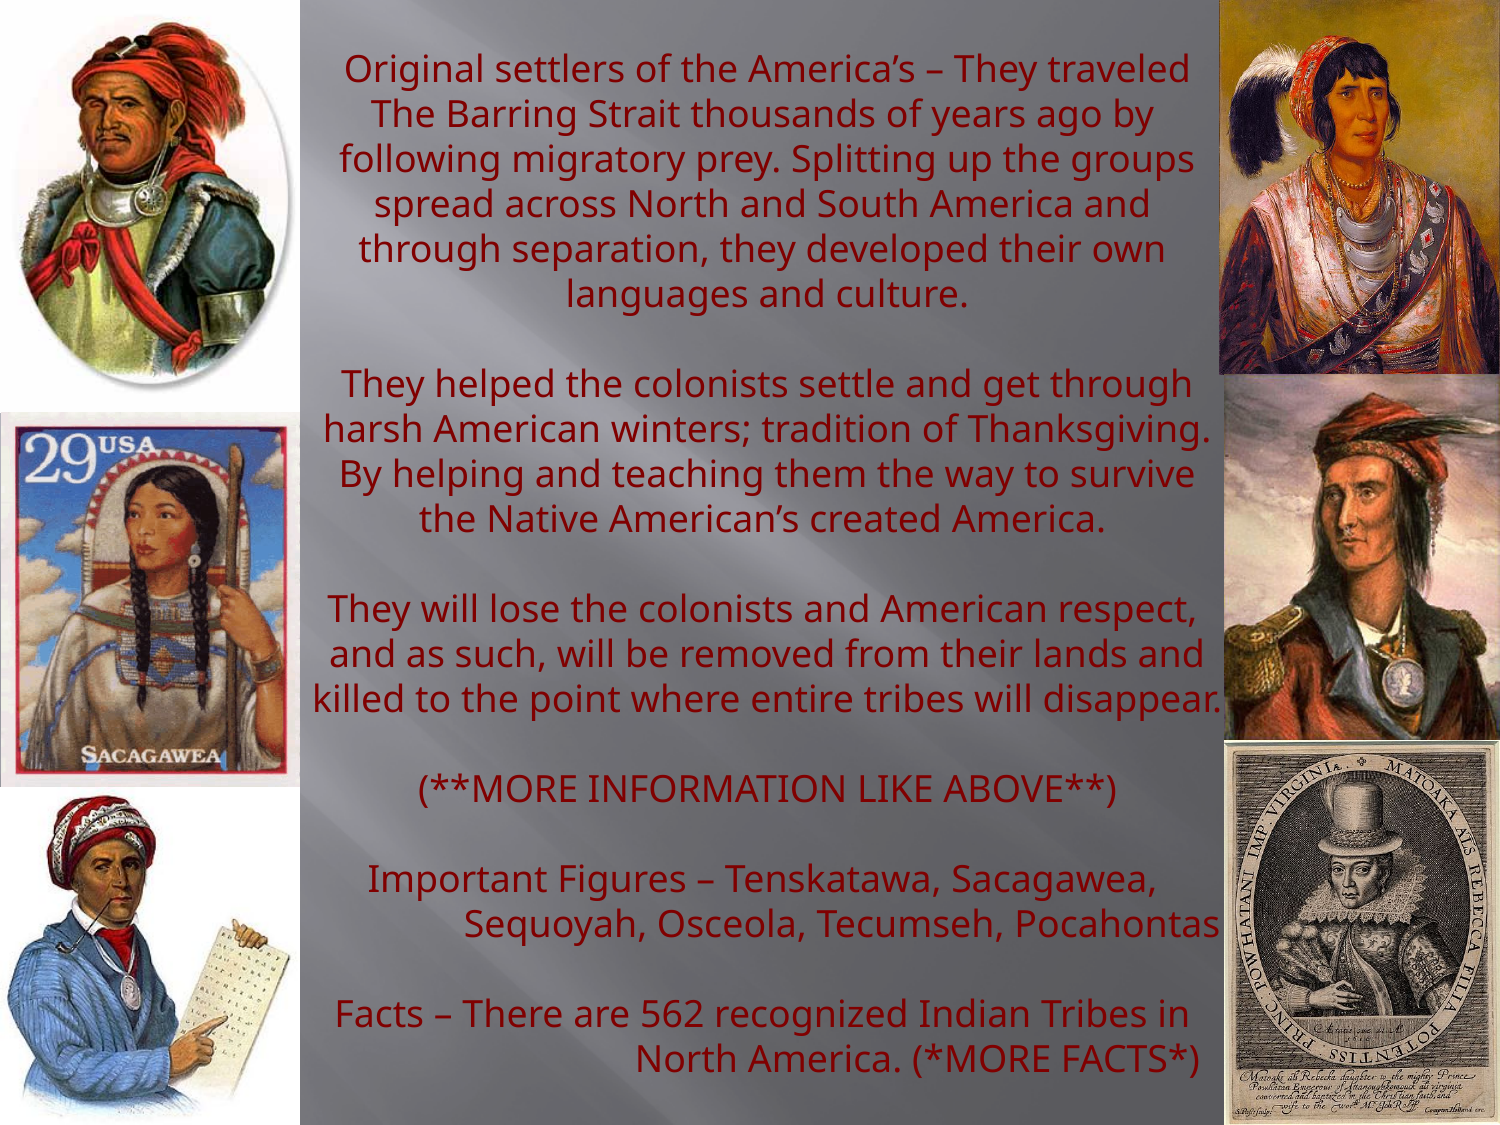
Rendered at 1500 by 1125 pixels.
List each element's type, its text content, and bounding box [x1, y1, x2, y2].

picture [1218, 0, 1500, 1125]
text_box Original settlers of the America’s – They traveled The Barring Strait thousands of years ago by following migratory prey. Splitting up the groups spread across North and South America and through separation, they developed their own languages and culture. They helped the colonists settle and get through harsh American winters; tradition of Thanksgiving. By helping and teaching them the way to survive the Native American’s created America. They will lose the colonists and American respect, and as such, will be removed from their lands and killed to the point where entire tribes will disappear. (**MORE INFORMATION LIKE ABOVE**) Important Figures – Tenskatawa, Sacagawea, Sequoyah, Osceola, Tecumseh, Pocahontas Facts – There are 562 recognized Indian Tribes in North America. (*MORE FACTS*) [342, 37, 1224, 1088]
picture [0, 0, 301, 1125]
